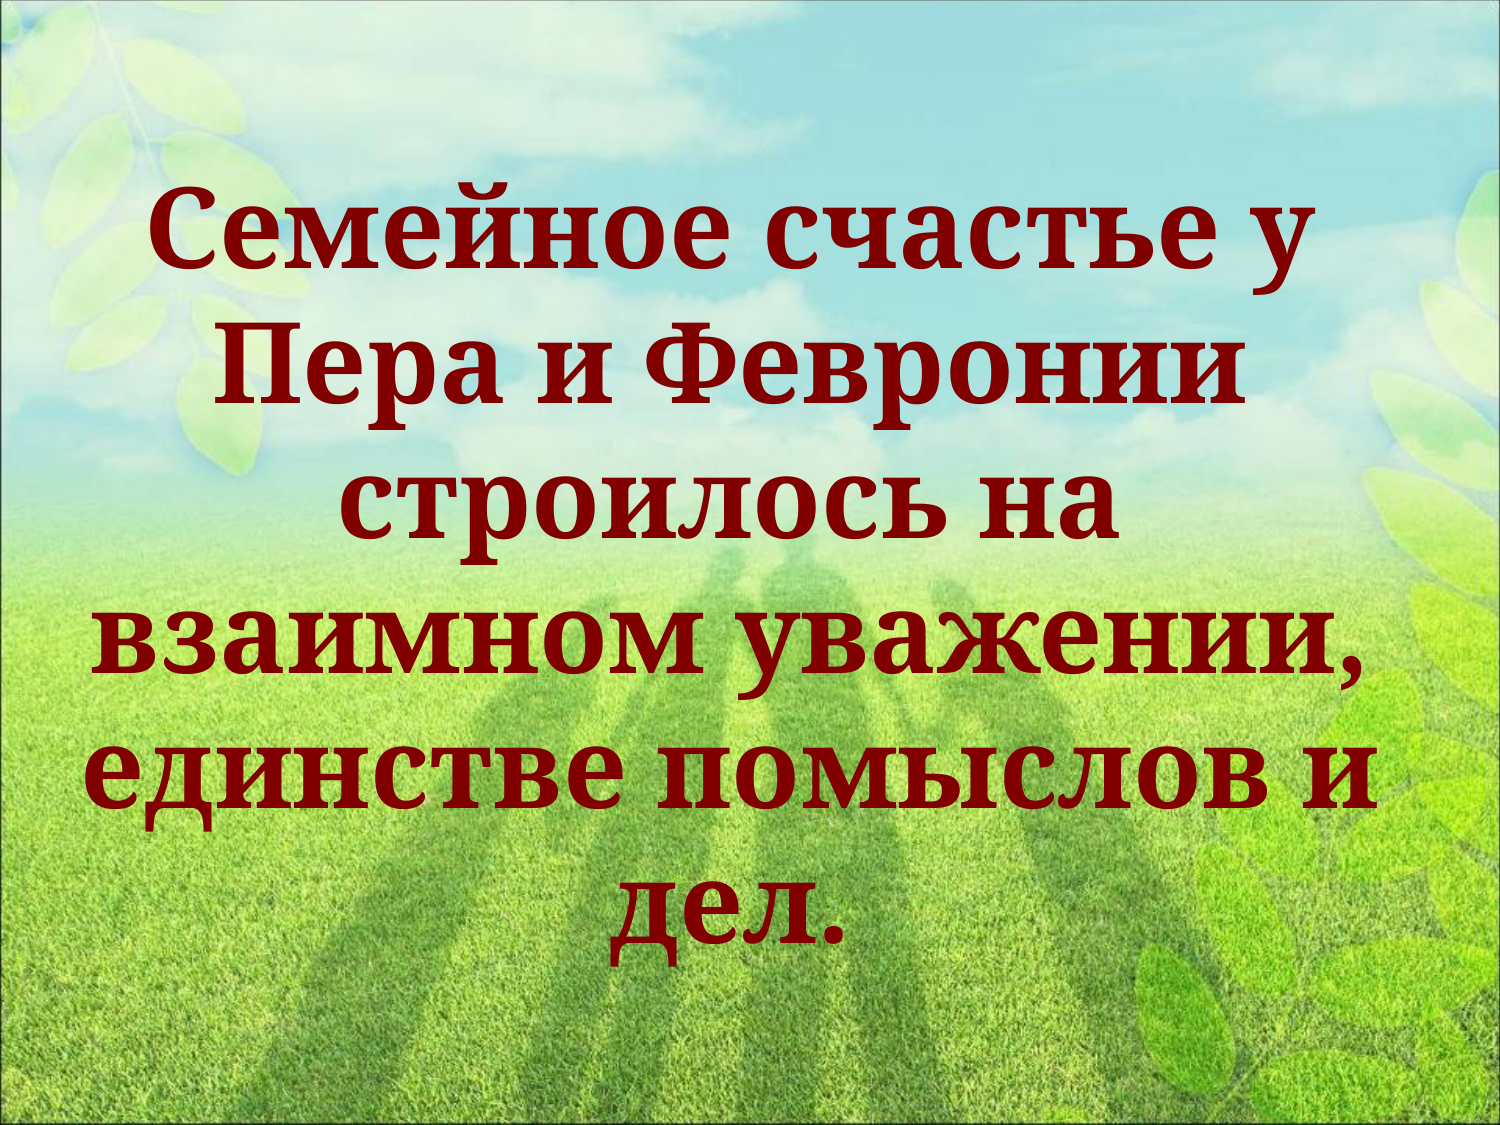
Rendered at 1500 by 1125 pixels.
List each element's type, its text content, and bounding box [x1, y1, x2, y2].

title Семейное счастье у Пера и Февронии строилось на взаимном уважении, единстве помыслов и дел. [34, 44, 1426, 1079]
picture [0, 0, 1500, 1125]
